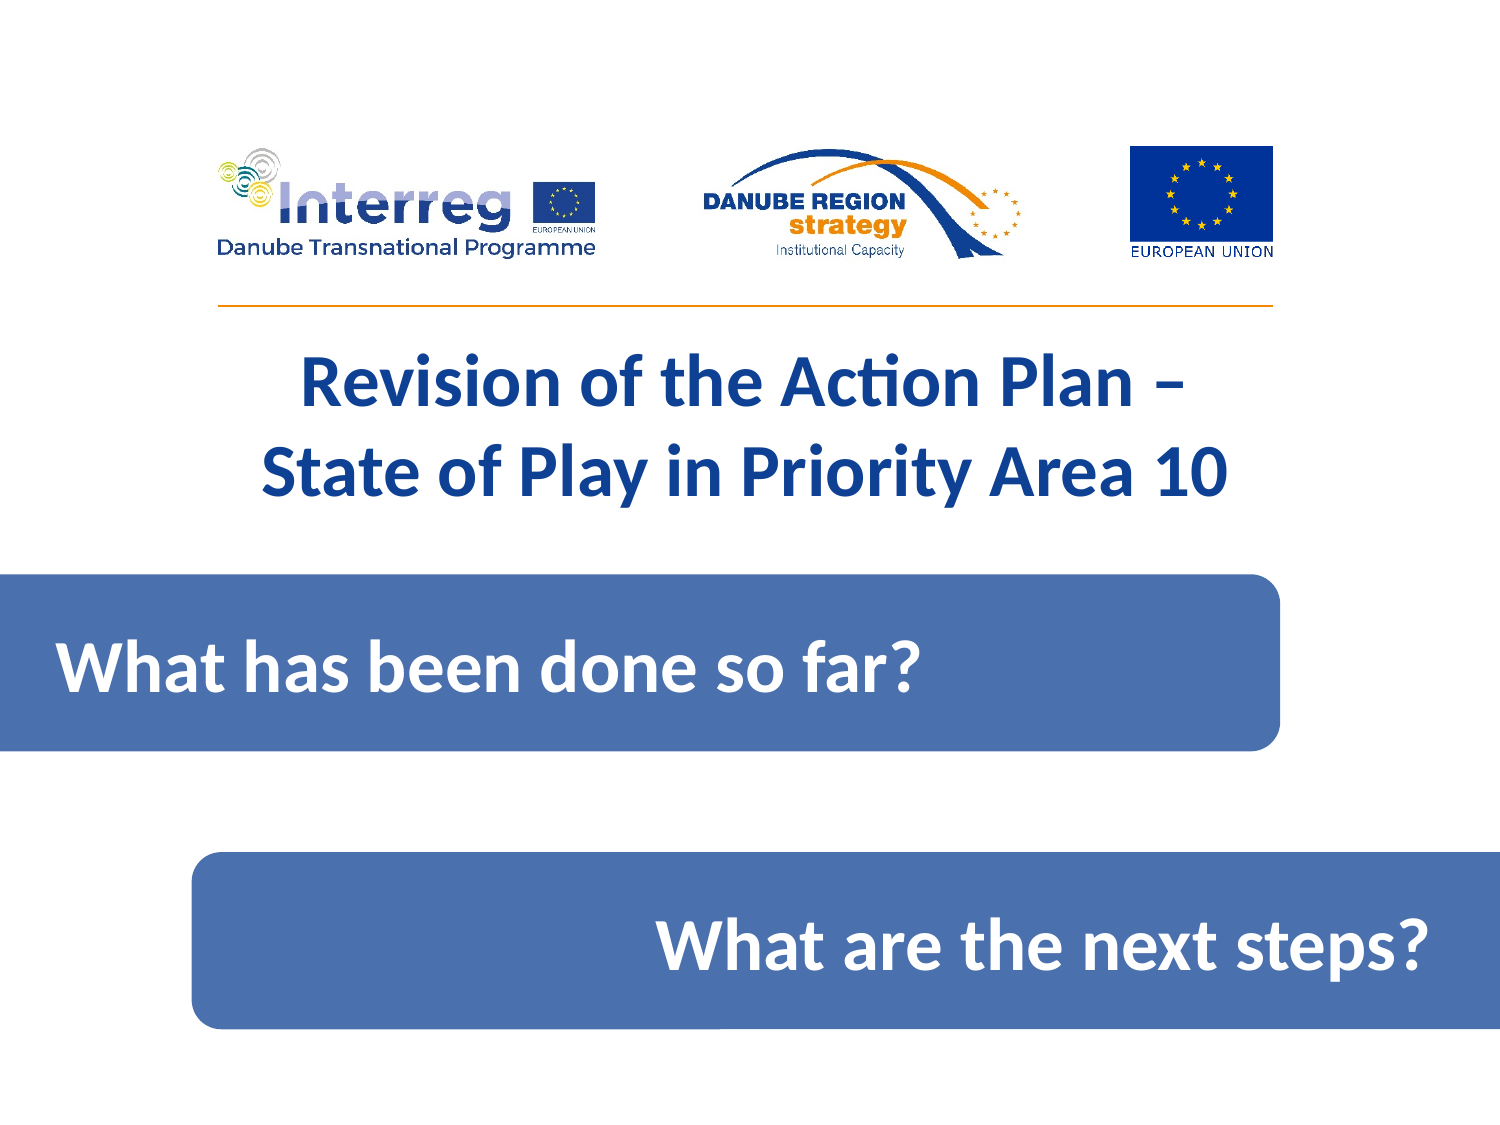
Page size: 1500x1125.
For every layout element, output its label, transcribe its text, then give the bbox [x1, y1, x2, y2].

title Revision of the Action Plan – State of Play in Priority Area 10 [214, 324, 1277, 386]
text_box [189, 850, 1500, 1032]
text_box What has been done so far? [40, 609, 1250, 715]
text_box What are the next steps? [135, 887, 1447, 993]
text_box [0, 572, 1283, 754]
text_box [218, 131, 1273, 275]
